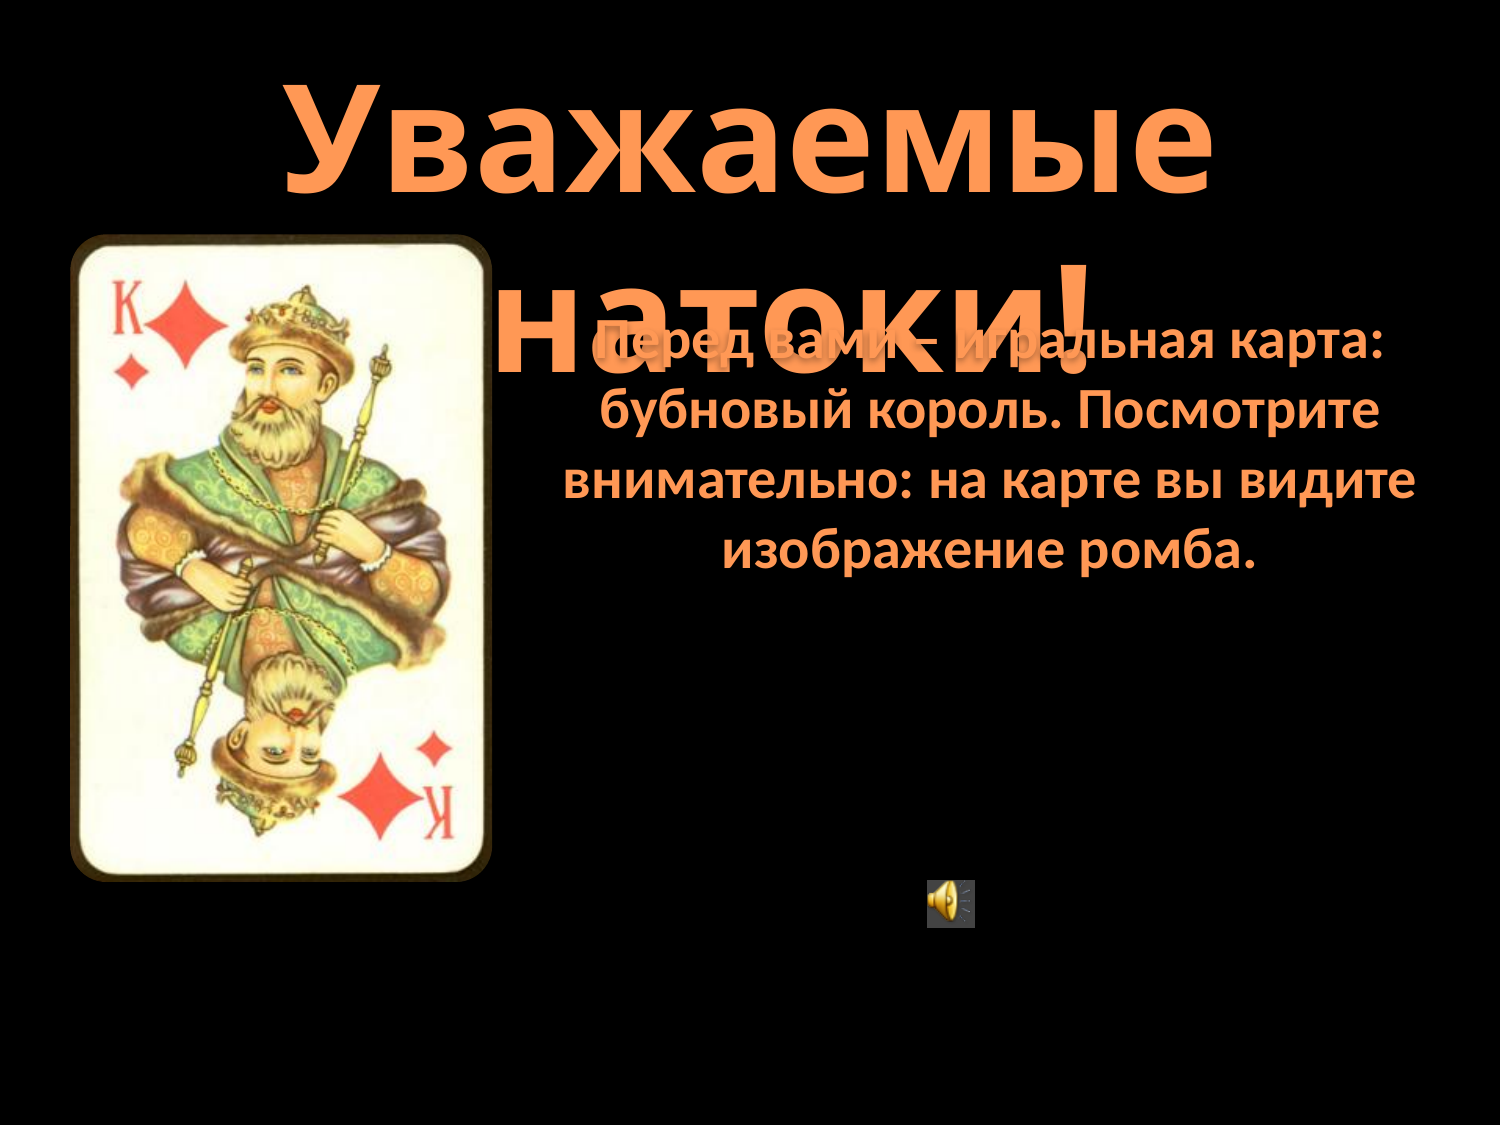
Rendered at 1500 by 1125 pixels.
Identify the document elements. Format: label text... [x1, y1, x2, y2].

picture [925, 878, 977, 930]
text_box Уважаемые знатоки! [117, 35, 1383, 410]
picture [70, 234, 493, 883]
text_box Перед вами – игральная карта: бубновый король. Посмотрите внимательно: на карте вы видите изображение ромба. [538, 292, 1442, 588]
